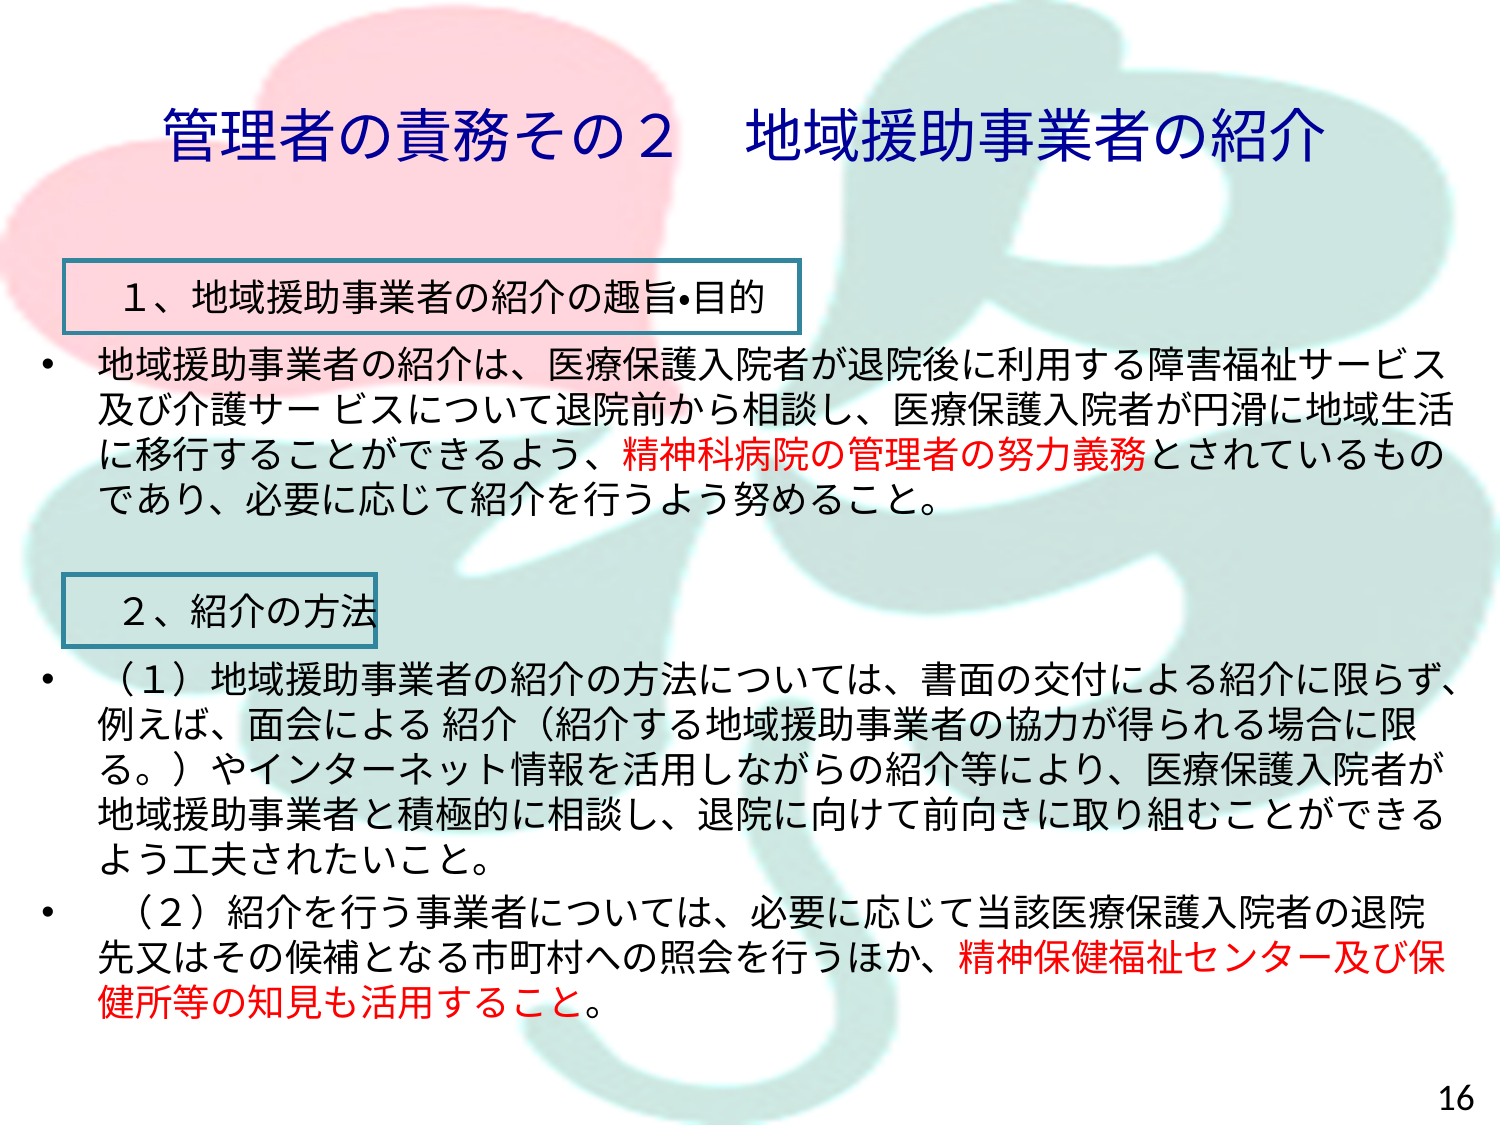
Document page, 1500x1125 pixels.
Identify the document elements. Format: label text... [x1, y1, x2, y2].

text_box １、地域援助事業者の紹介の趣旨・目的 [63, 260, 800, 334]
list 地域援助事業者の紹介は、医療保護入院者が退院後に利用する障害福祉サービス及び介護サー ビスについて退院前から相談し、医療保護入院者が円滑に地域生活に移行することができるよう、精神科病院の管理者の努力義務とされているものであり、必要に応じて紹介を行うよう努めること。 （１）地域援助事業者の紹介の方法については、書面の交付による紹介に限らず、例えば、面会による 紹介（紹介する地域援助事業者の協力が得られる場合に限る。）やインターネット情報を活用しながらの紹介等により、医療保護入院者が地域援助事業者と積極的に相談し、退院に向けて前向きに取り組むことができるよう工夫されたいこと。 （２）紹介を行う事業者については、必要に応じて当該医療保護入院者の退院先又はその候補となる市町村への照会を行うほか、精神保健福祉センター及び保健所等の知見も活用すること。 [26, 333, 1474, 715]
slide_number 16 [1139, 1065, 1490, 1125]
text_box 管理者の責務その２ 地域援助事業者の紹介 [50, 87, 1439, 182]
text_box ２、紹介の方法 [63, 574, 376, 647]
picture [0, 0, 1500, 1125]
text_box [70, 178, 1418, 333]
